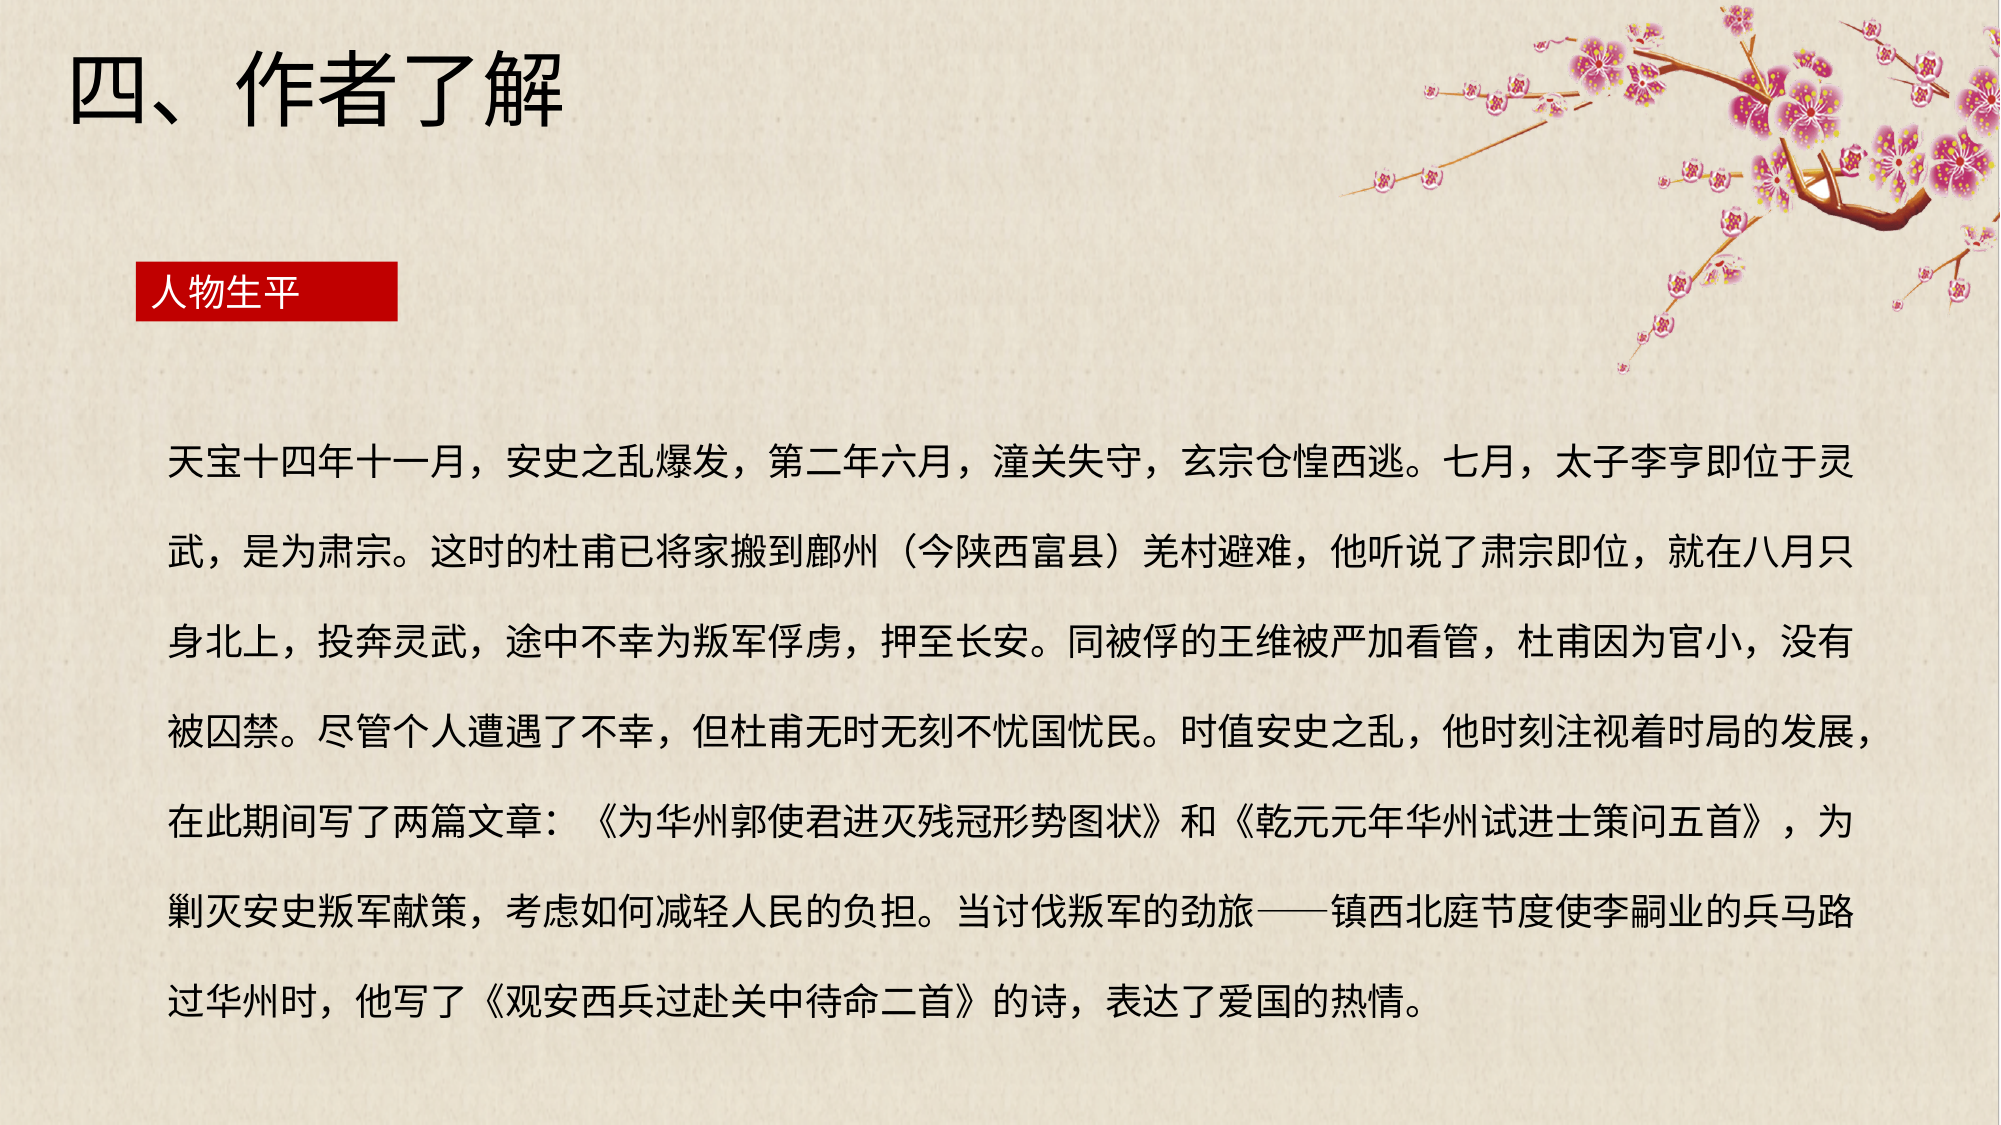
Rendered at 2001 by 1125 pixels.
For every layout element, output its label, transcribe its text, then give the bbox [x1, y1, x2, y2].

text_box 四、作者了解 [52, 30, 1125, 145]
text_box 人物生平 [135, 261, 398, 322]
picture [0, 0, 2001, 1125]
text_box 天宝十四年十一月，安史之乱爆发，第二年六月，潼关失守，玄宗仓惶西逃。七月，太子李亨即位于灵武，是为肃宗。这时的杜甫已将家搬到鄜州（今陕西富县）羌村避难，他听说了肃宗即位，就在八月只身北上，投奔灵武，途中不幸为叛军俘虏，押至长安。同被俘的王维被严加看管，杜甫因为官小，没有被囚禁。尽管个人遭遇了不幸，但杜甫无时无刻不忧国忧民。时值安史之乱，他时刻注视着时局的发展，在此期间写了两篇文章：《为华州郭使君进灭残冠形势图状》和《乾元元年华州试进士策问五首》，为剿灭安史叛军献策，考虑如何减轻人民的负担。当讨伐叛军的劲旅——镇西北庭节度使李嗣业的兵马路过华州时，他写了《观安西兵过赴关中待命二首》的诗，表达了爱国的热情。 [153, 385, 1889, 1031]
